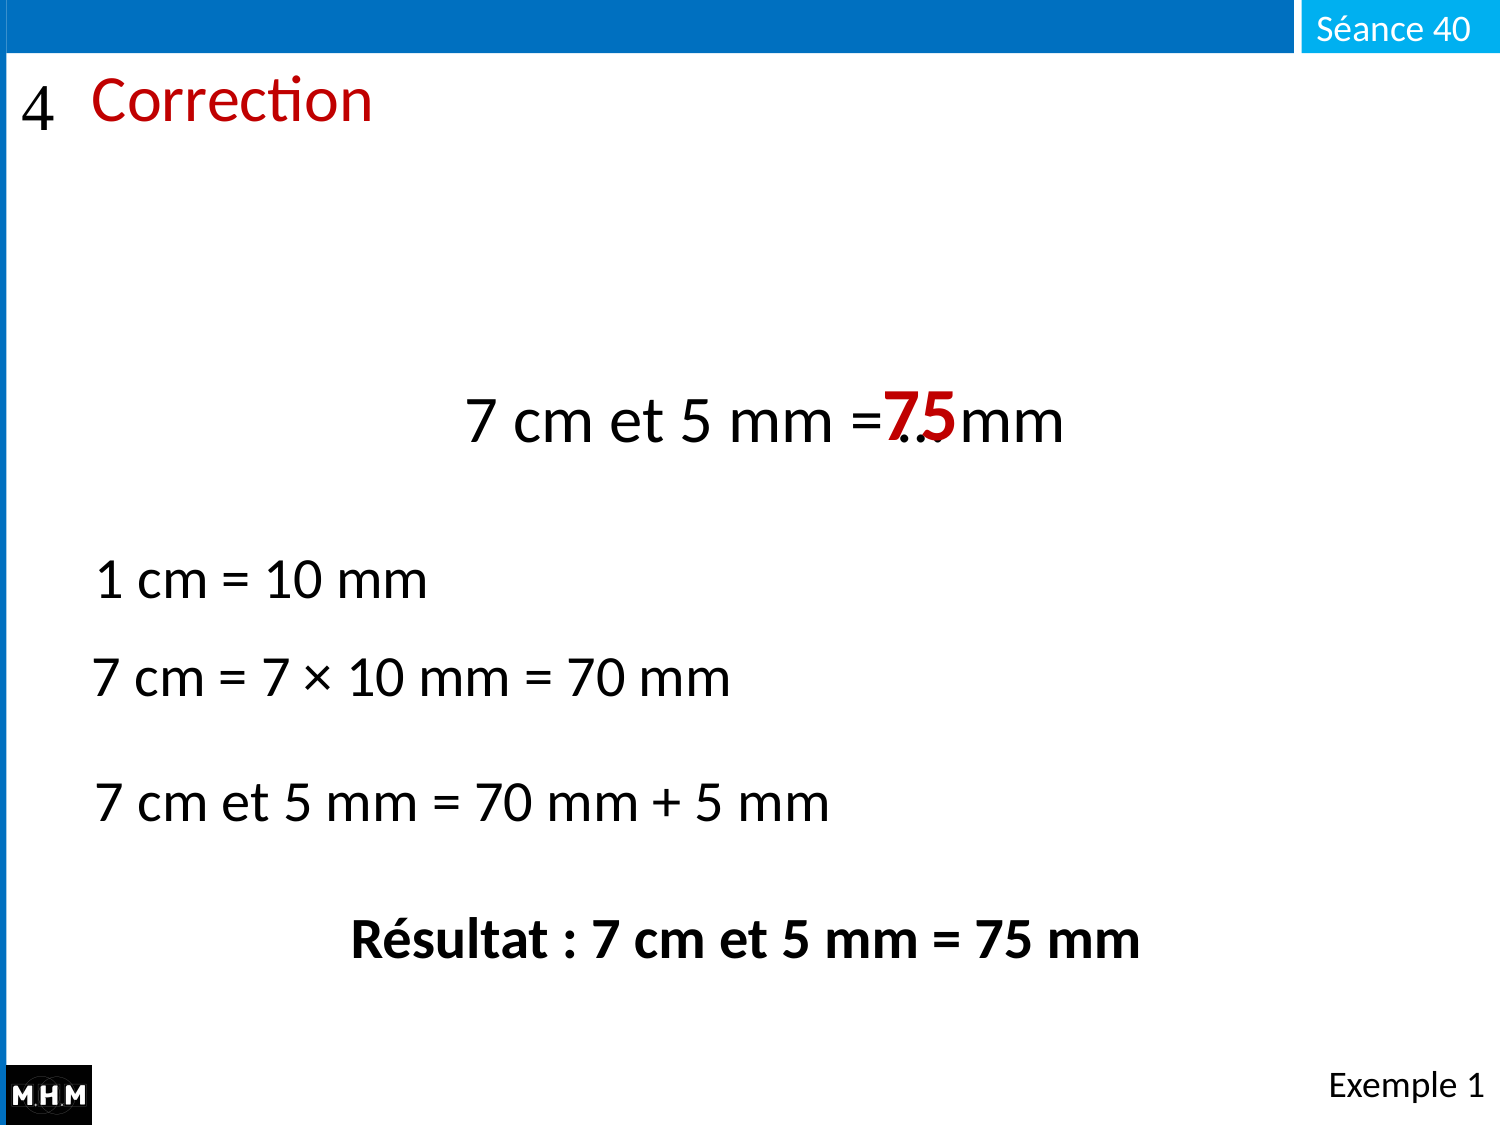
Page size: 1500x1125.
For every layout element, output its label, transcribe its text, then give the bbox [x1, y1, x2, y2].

picture [6, 1065, 92, 1125]
text_box Résultat : 7 cm et 5 mm = 75 mm [335, 892, 1176, 978]
text_box 75 [867, 358, 981, 463]
text_box 1 cm = 10 mm [79, 532, 844, 618]
text_box 7 cm et 5 mm = 70 mm + 5 mm [79, 755, 920, 841]
text_box 7 cm et 5 mm = … mm [981, 368, 1158, 463]
text_box 7 cm et 5 mm = … mm [450, 368, 867, 463]
text_box Exemple 1 [1247, 1052, 1500, 1113]
text_box 7 cm = 7 × 10 mm = 70 mm [77, 630, 841, 716]
title Correction [77, 57, 1470, 144]
